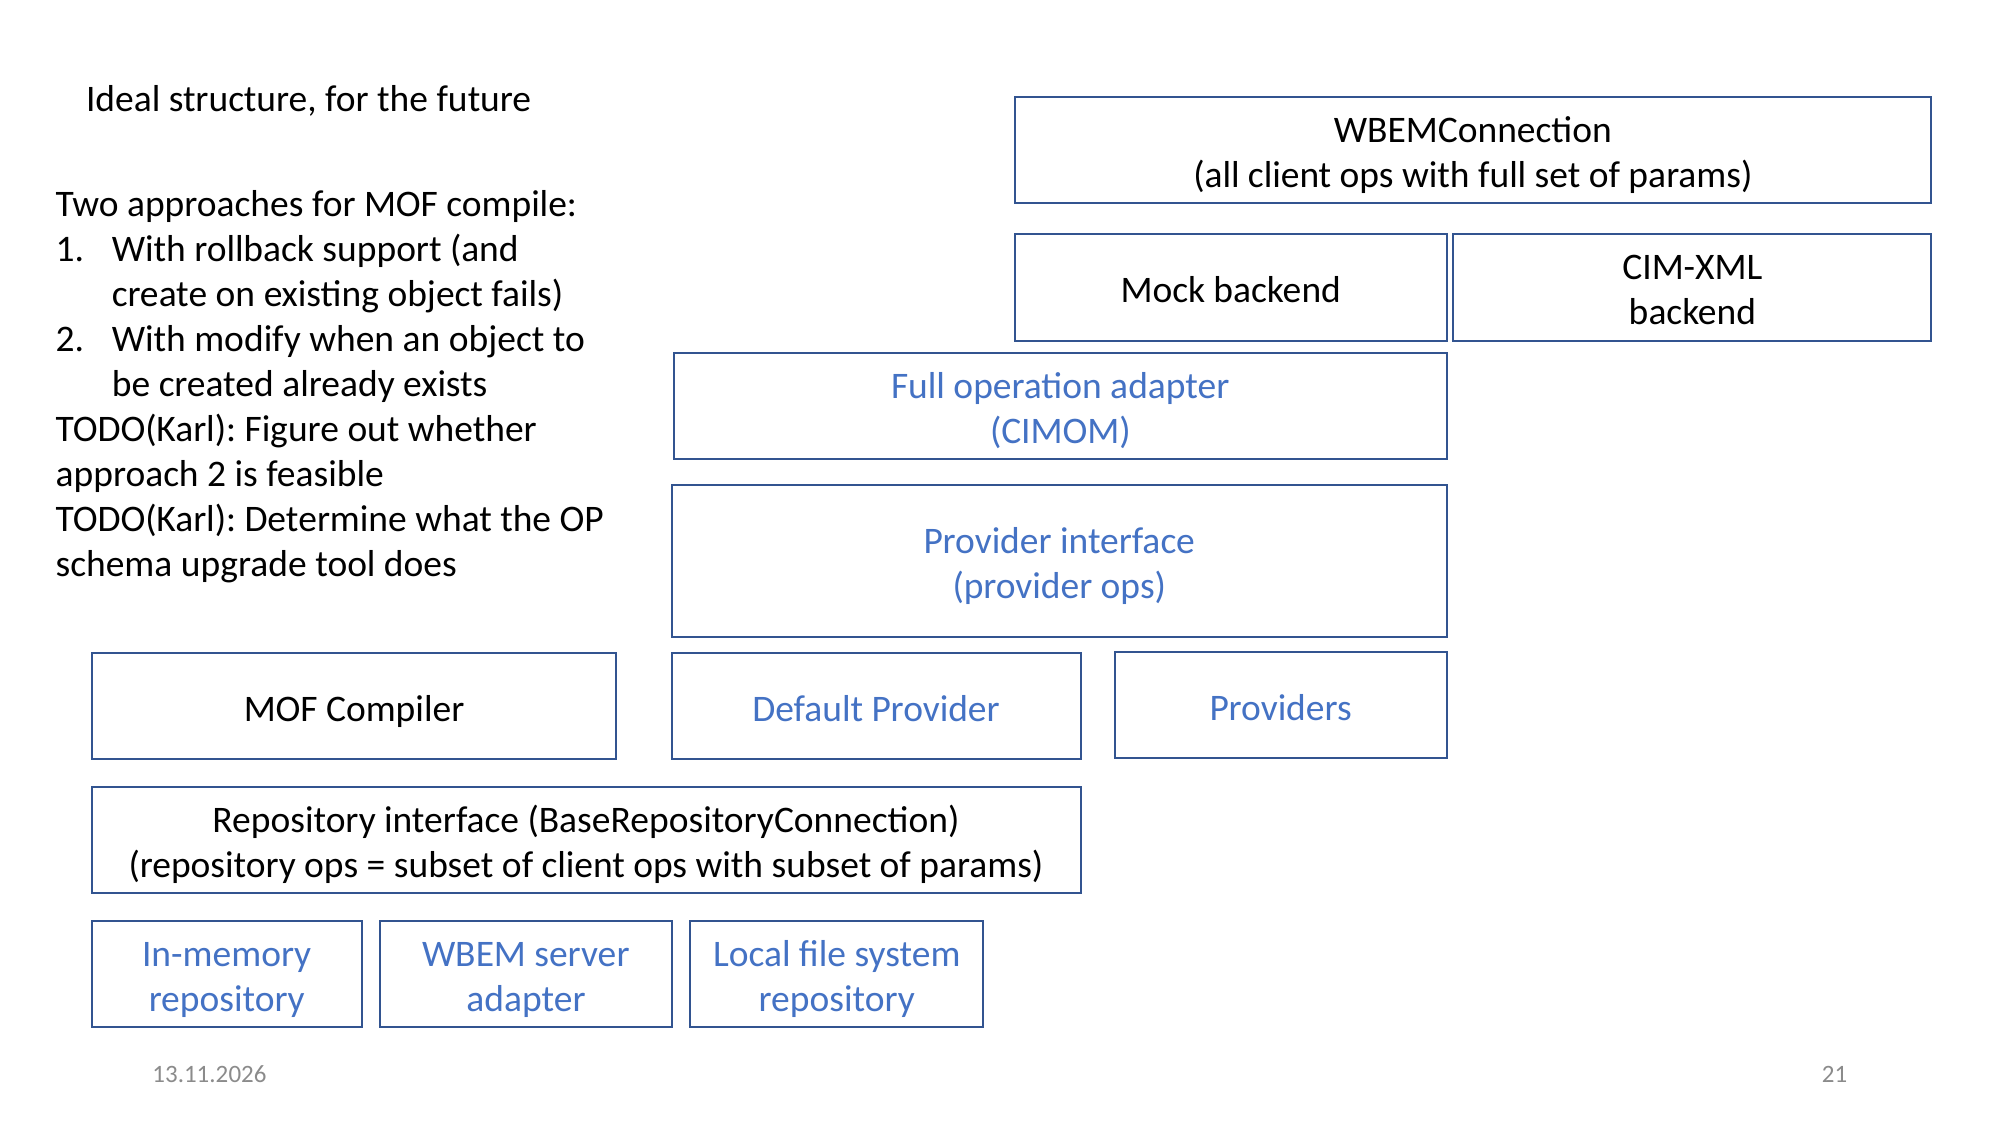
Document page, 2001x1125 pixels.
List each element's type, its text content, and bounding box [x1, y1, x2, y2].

text_box Default Provider [671, 652, 1082, 760]
slide_number 21 [1412, 1042, 1863, 1103]
text_box MOF Compiler [91, 652, 617, 760]
text_box Provider interface (provider ops) [671, 484, 1448, 638]
text_box Full operation adapter (CIMOM) [673, 352, 1448, 460]
text_box Ideal structure, for the future [71, 66, 547, 127]
text_box Providers [1114, 651, 1448, 759]
text_box WBEM server adapter [379, 920, 673, 1028]
text_box In-memory repository [91, 920, 363, 1028]
text_box Repository interface (BaseRepositoryConnection) (repository ops = subset of client ops with subset of params) [91, 786, 1082, 894]
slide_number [137, 1042, 588, 1103]
text_box Mock backend [1014, 233, 1448, 342]
text_box CIM-XML backend [1452, 233, 1932, 342]
text_box Two approaches for MOF compile: With rollback support (and create on existing object fails) With modify when an object to be created already exists TODO(Karl): Figure out whether approach 2 is feasible TODO(Karl): Determine what the OP schema upgrade tool does [40, 171, 638, 592]
text_box WBEMConnection (all client ops with full set of params) [1014, 96, 1932, 204]
text_box Local file system repository [689, 920, 984, 1028]
